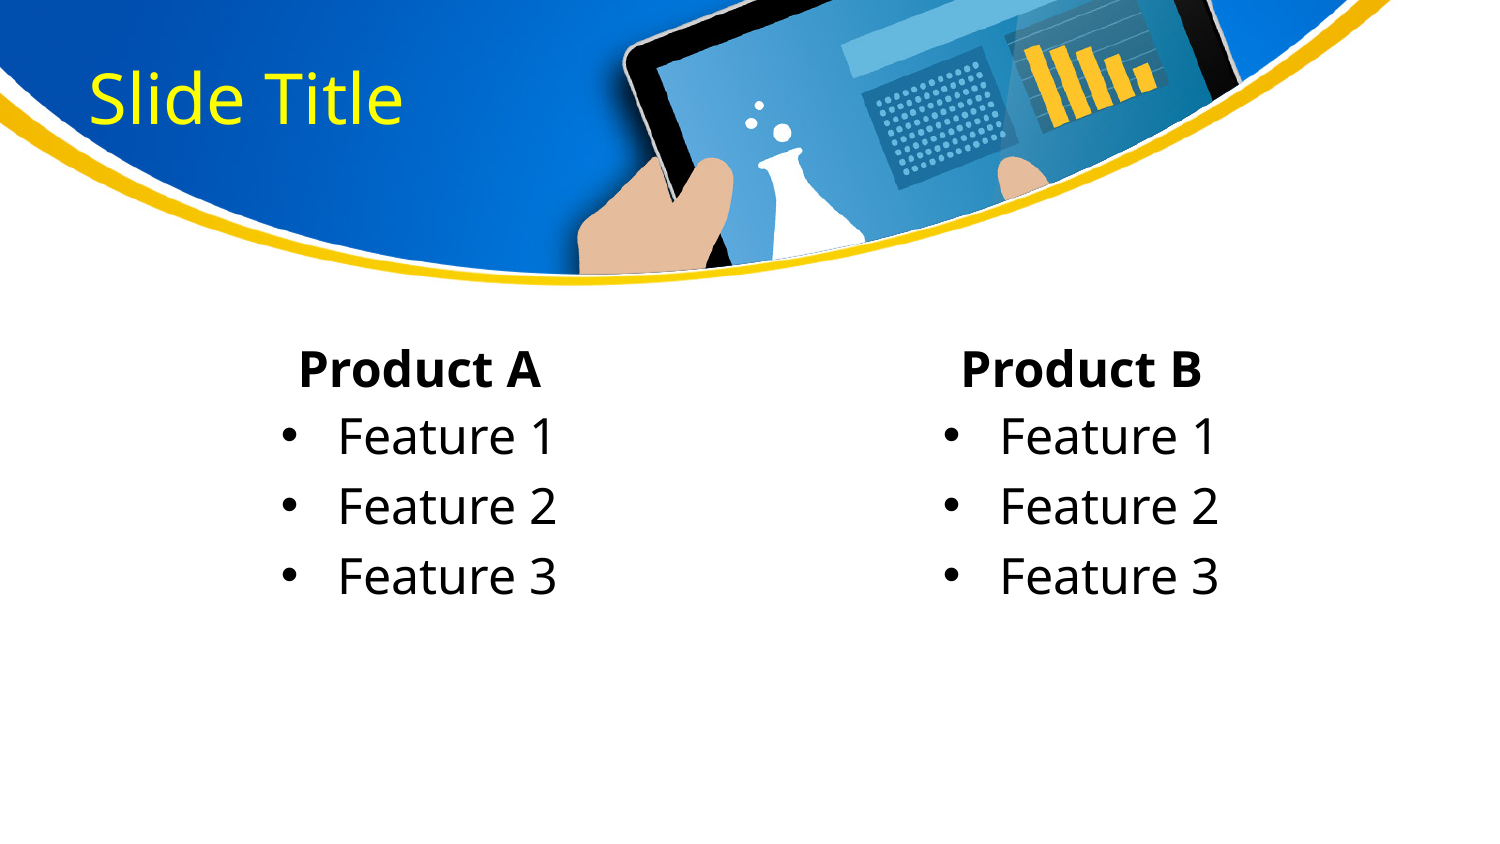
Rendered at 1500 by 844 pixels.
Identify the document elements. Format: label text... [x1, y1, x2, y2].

list Feature 1 Feature 2 Feature 3 [88, 396, 750, 748]
list Product A [88, 326, 750, 396]
picture [0, 0, 1500, 844]
list Feature 1 Feature 2 Feature 3 [750, 396, 1413, 748]
list Product B [750, 326, 1413, 396]
title Slide Title [73, 46, 1427, 147]
